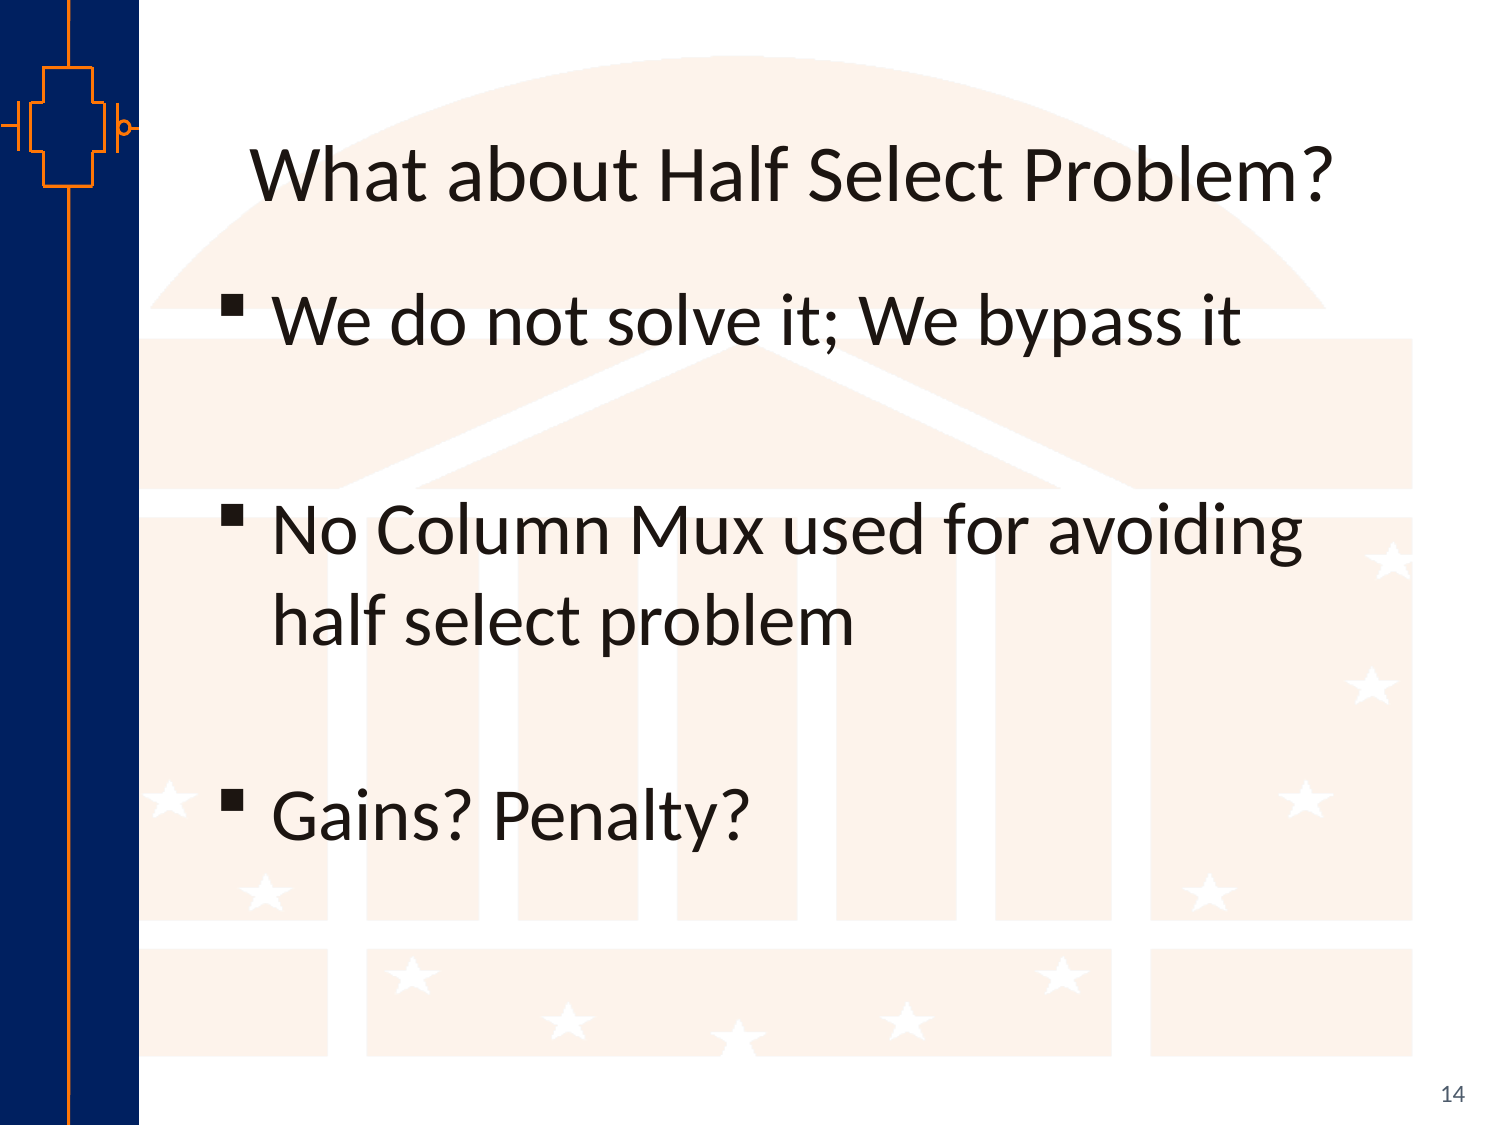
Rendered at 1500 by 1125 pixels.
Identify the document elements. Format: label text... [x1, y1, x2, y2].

slide_number 14 [1425, 1062, 1488, 1123]
title What about Half Select Problem? [200, 37, 1388, 225]
list We do not solve it; We bypass it No Column Mux used for avoiding half select problem Gains? Penalty? [200, 262, 1425, 988]
